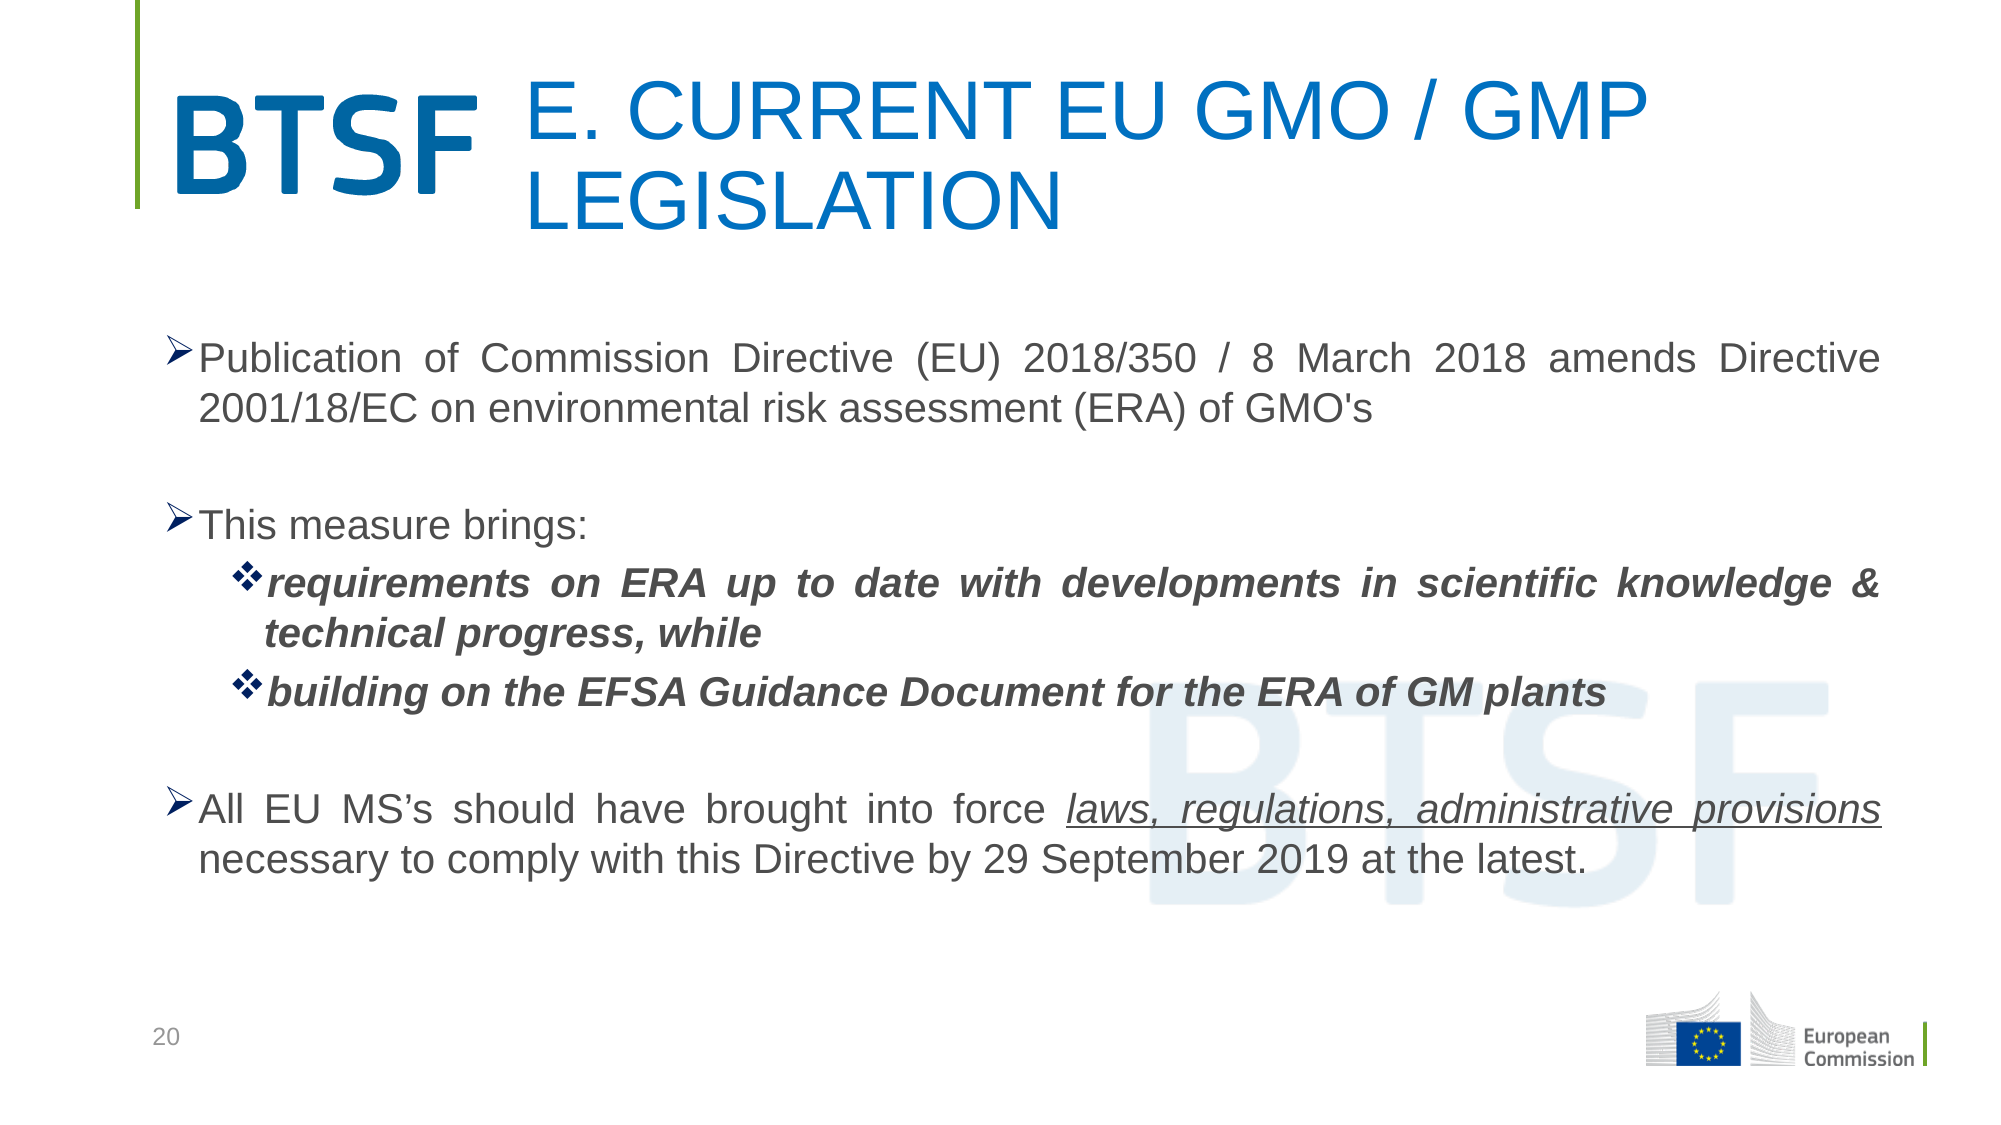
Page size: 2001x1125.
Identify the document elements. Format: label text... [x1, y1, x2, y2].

text_box Publication of Commission Directive (EU) 2018/350 / 8 March 2018 amends Directive 2001/18/EC on environmental risk assessment (ERA) of GMO's This measure brings: requirements on ERA up to date with developments in scientific knowledge & technical progress, while building on the EFSA Guidance Document for the ERA of GM plants All EU MS’s should have brought into force laws, regulations, administrative provisions necessary to comply with this Directive by 29 September 2019 at the latest. [26, 159, 1897, 966]
picture [1646, 991, 1927, 1066]
title E. CURRENT EU GMO / GMP LEGISLATION [509, 118, 1898, 248]
picture [148, 77, 516, 159]
slide_number 20 [137, 1005, 588, 1066]
